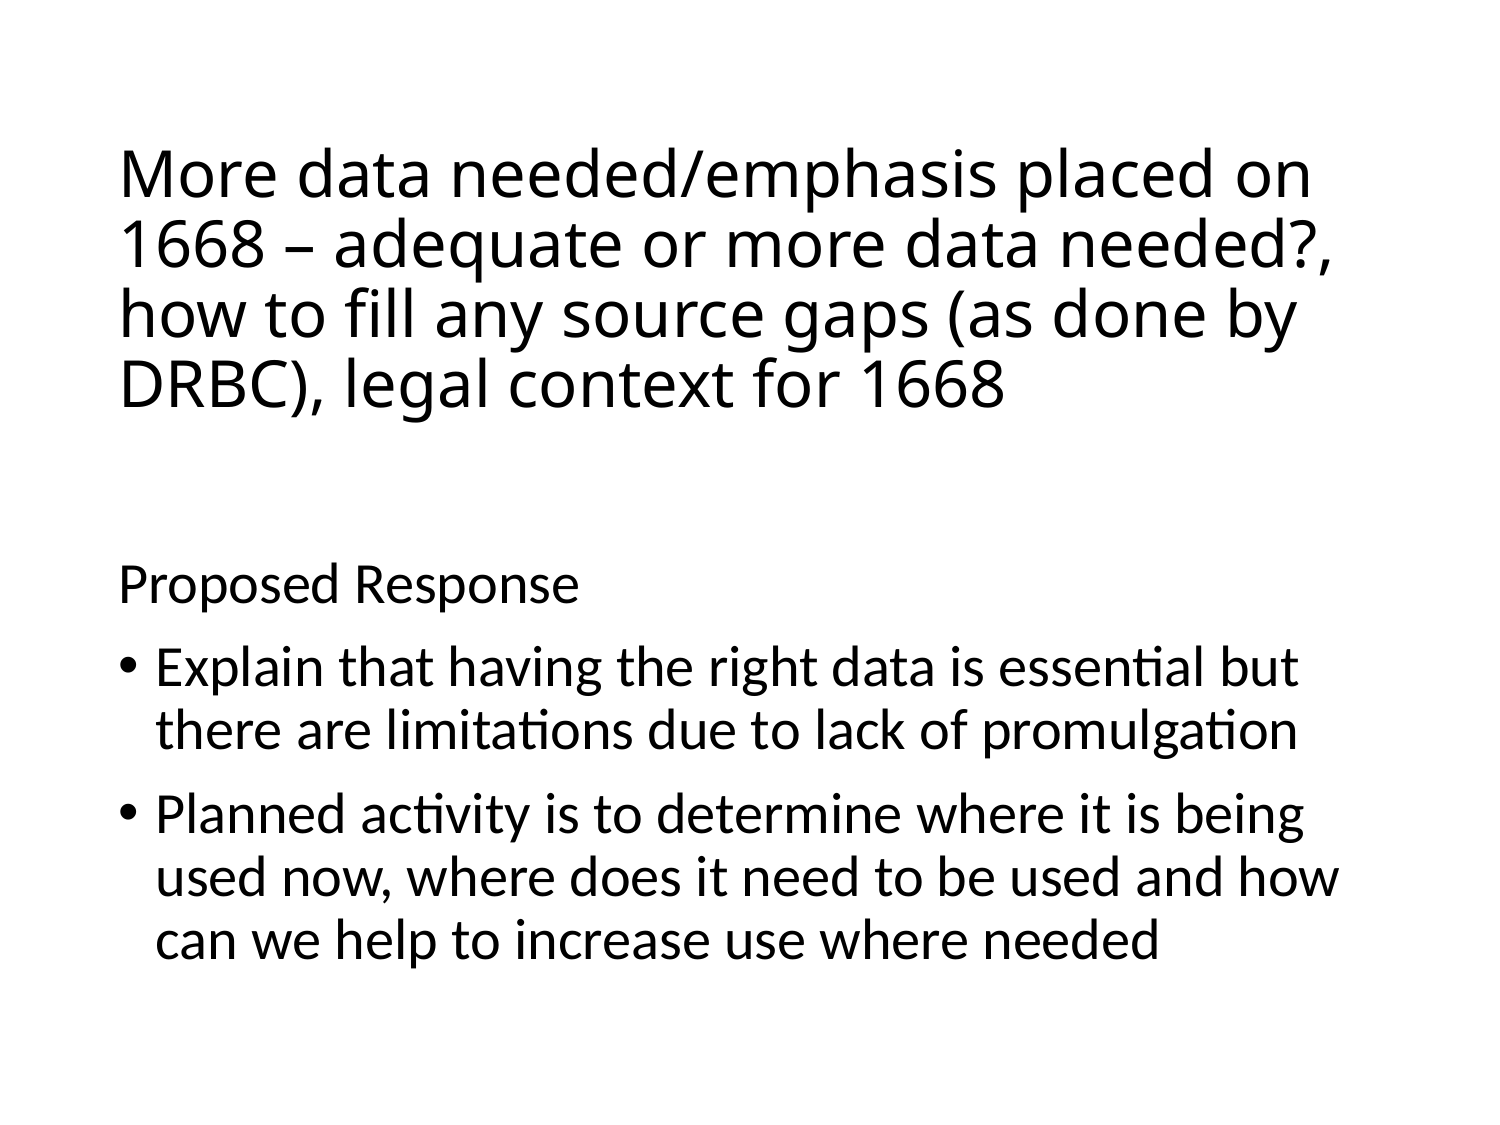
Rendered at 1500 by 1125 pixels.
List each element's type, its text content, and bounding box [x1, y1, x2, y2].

title More data needed/emphasis placed on 1668 – adequate or more data needed?, how to fill any source gaps (as done by DRBC), legal context for 1668 [103, 133, 1397, 508]
list Proposed Response Explain that having the right data is essential but there are limitations due to lack of promulgation Planned activity is to determine where it is being used now, where does it need to be used and how can we help to increase use where needed [103, 545, 1397, 1082]
